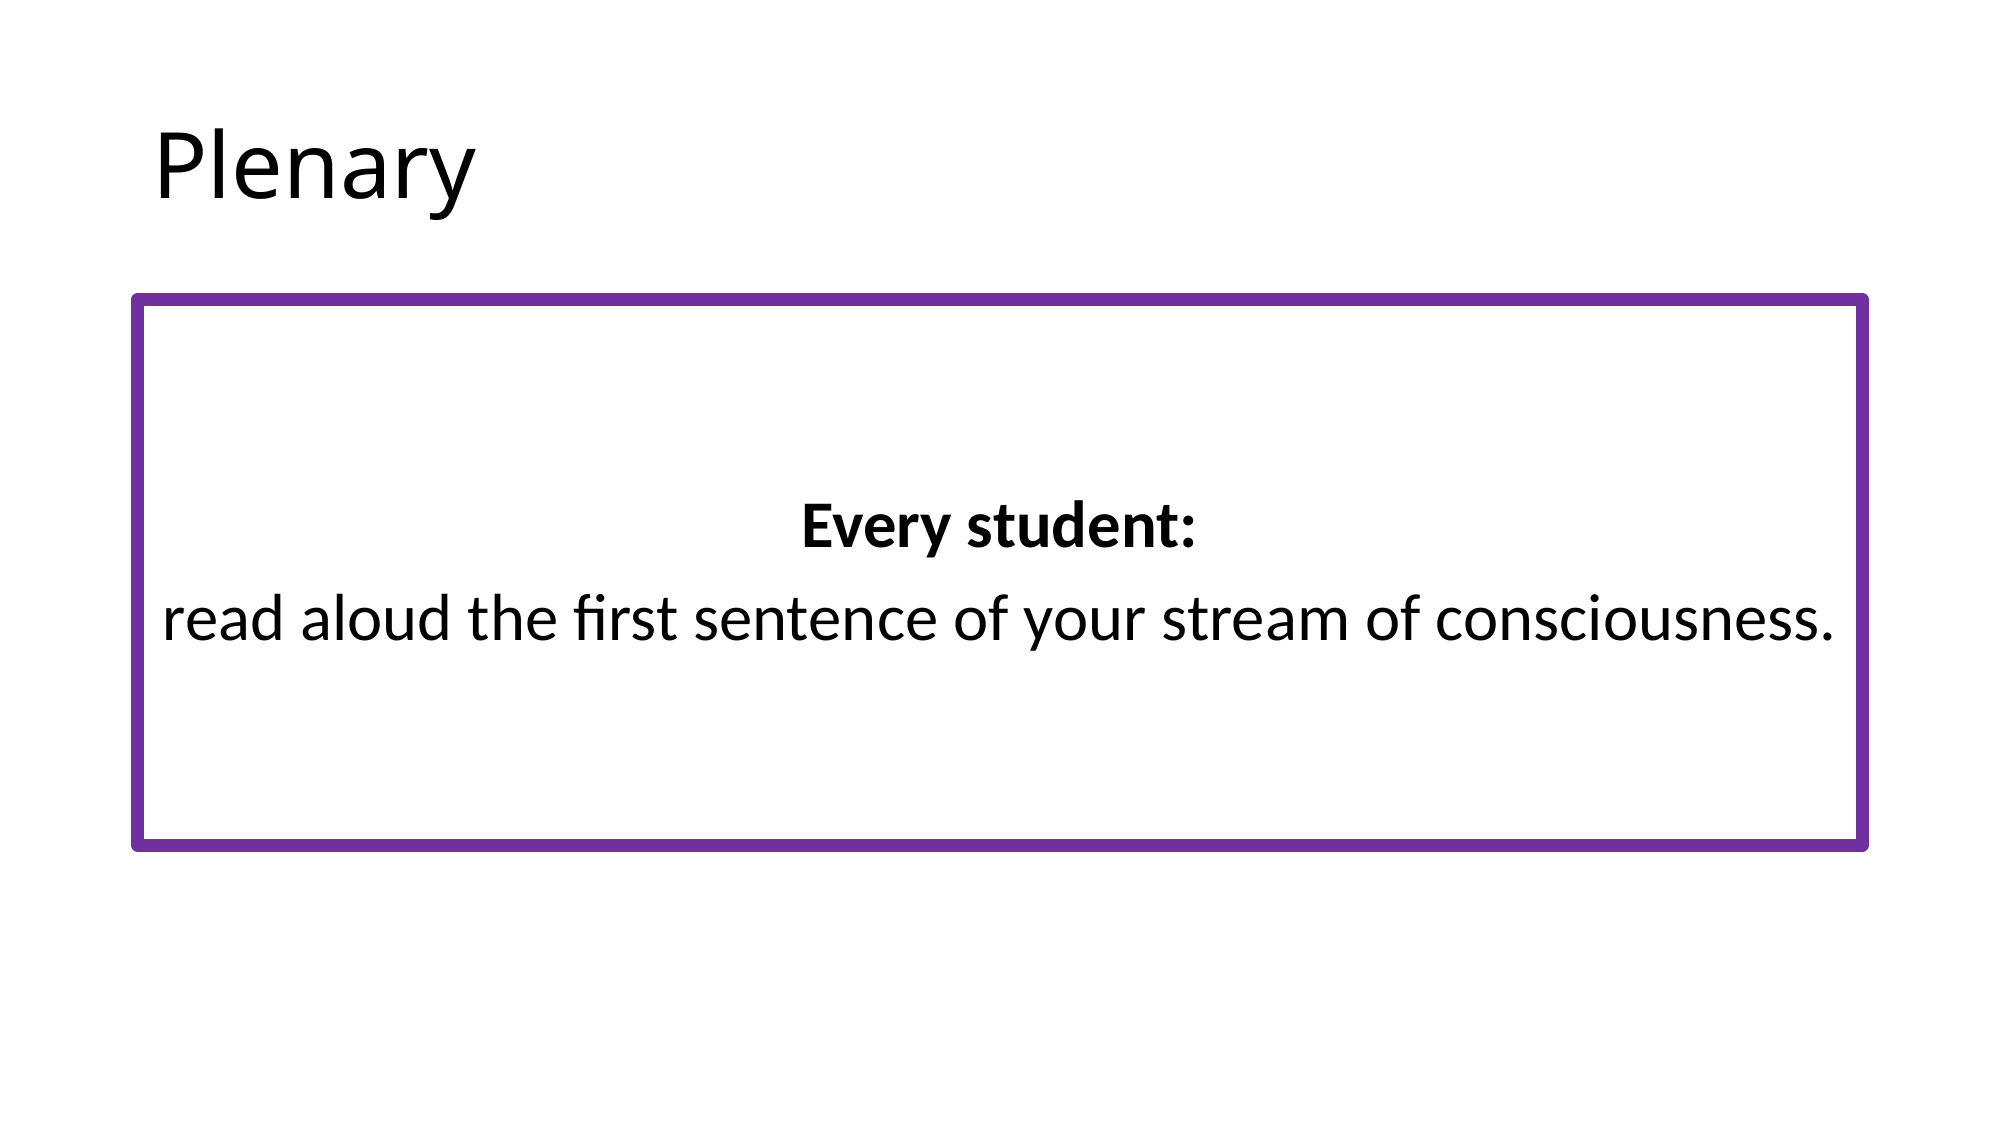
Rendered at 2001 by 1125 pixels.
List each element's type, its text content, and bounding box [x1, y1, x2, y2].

title Plenary [137, 59, 1863, 278]
list Every student: read aloud the first sentence of your stream of consciousness. [137, 299, 1863, 846]
